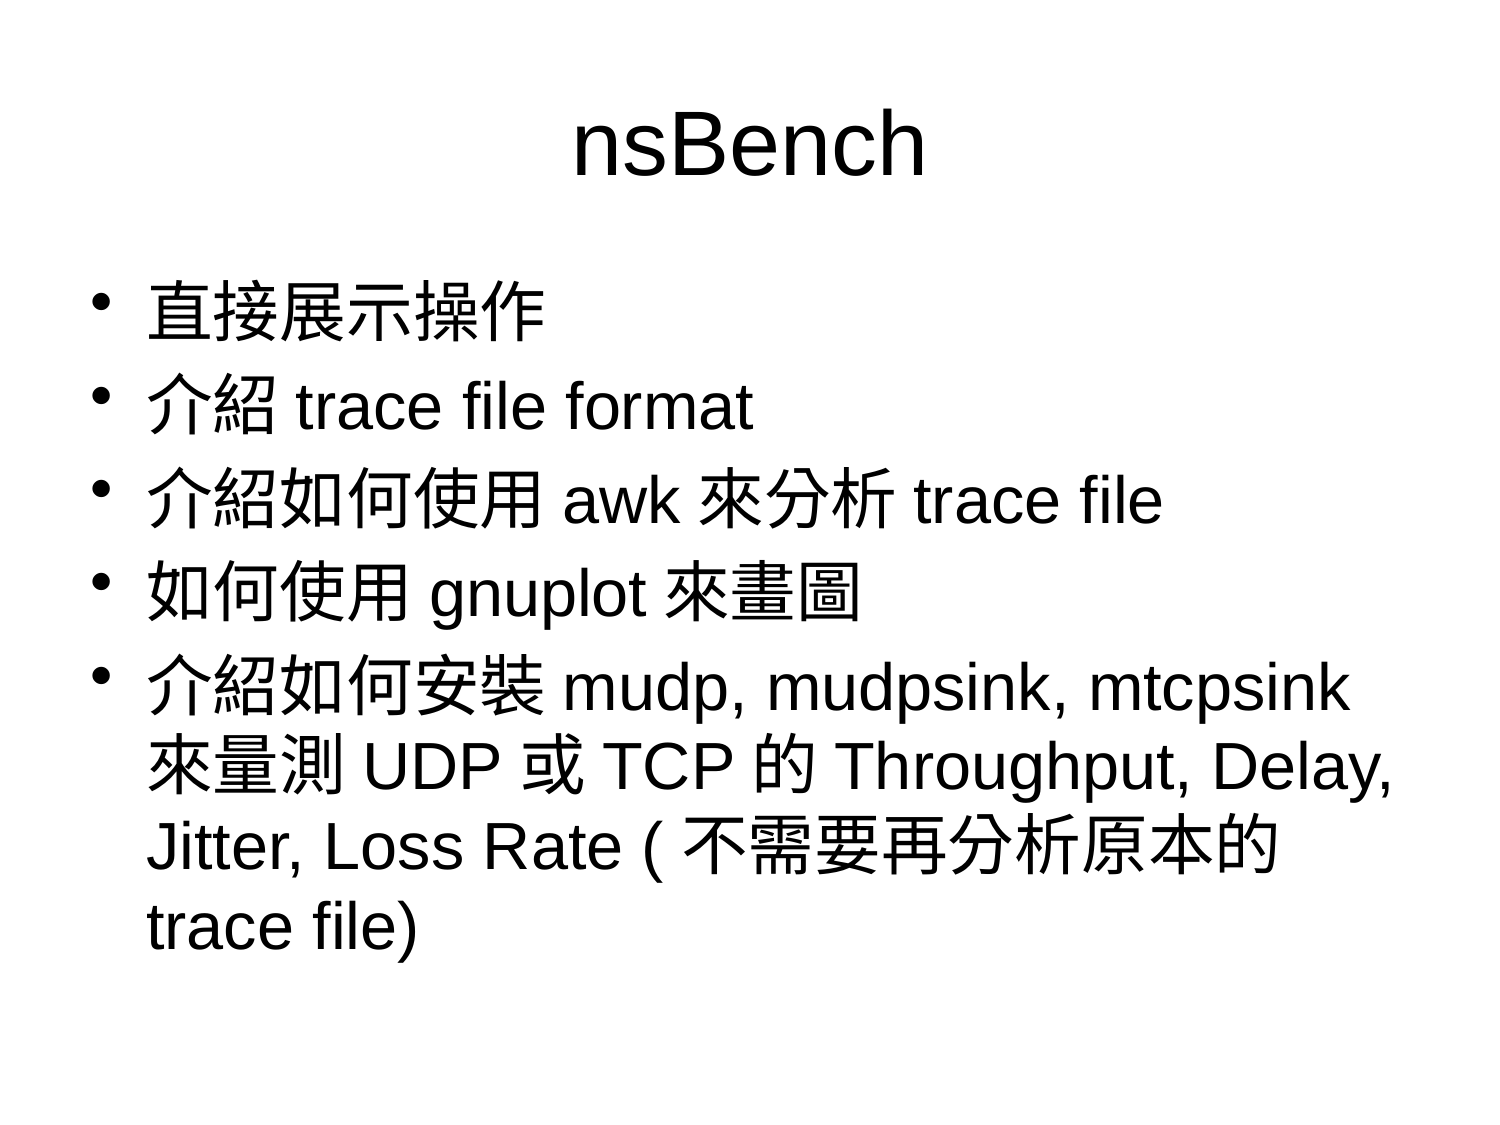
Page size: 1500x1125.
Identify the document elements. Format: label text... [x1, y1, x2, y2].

title nsBench [74, 44, 1426, 233]
list 直接展示操作 介紹trace file format 介紹如何使用awk來分析trace file 如何使用gnuplot來畫圖 介紹如何安裝mudp, mudpsink, mtcpsink來量測UDP或TCP的Throughput, Delay, Jitter, Loss Rate (不需要再分析原本的trace file) [74, 262, 1426, 1006]
